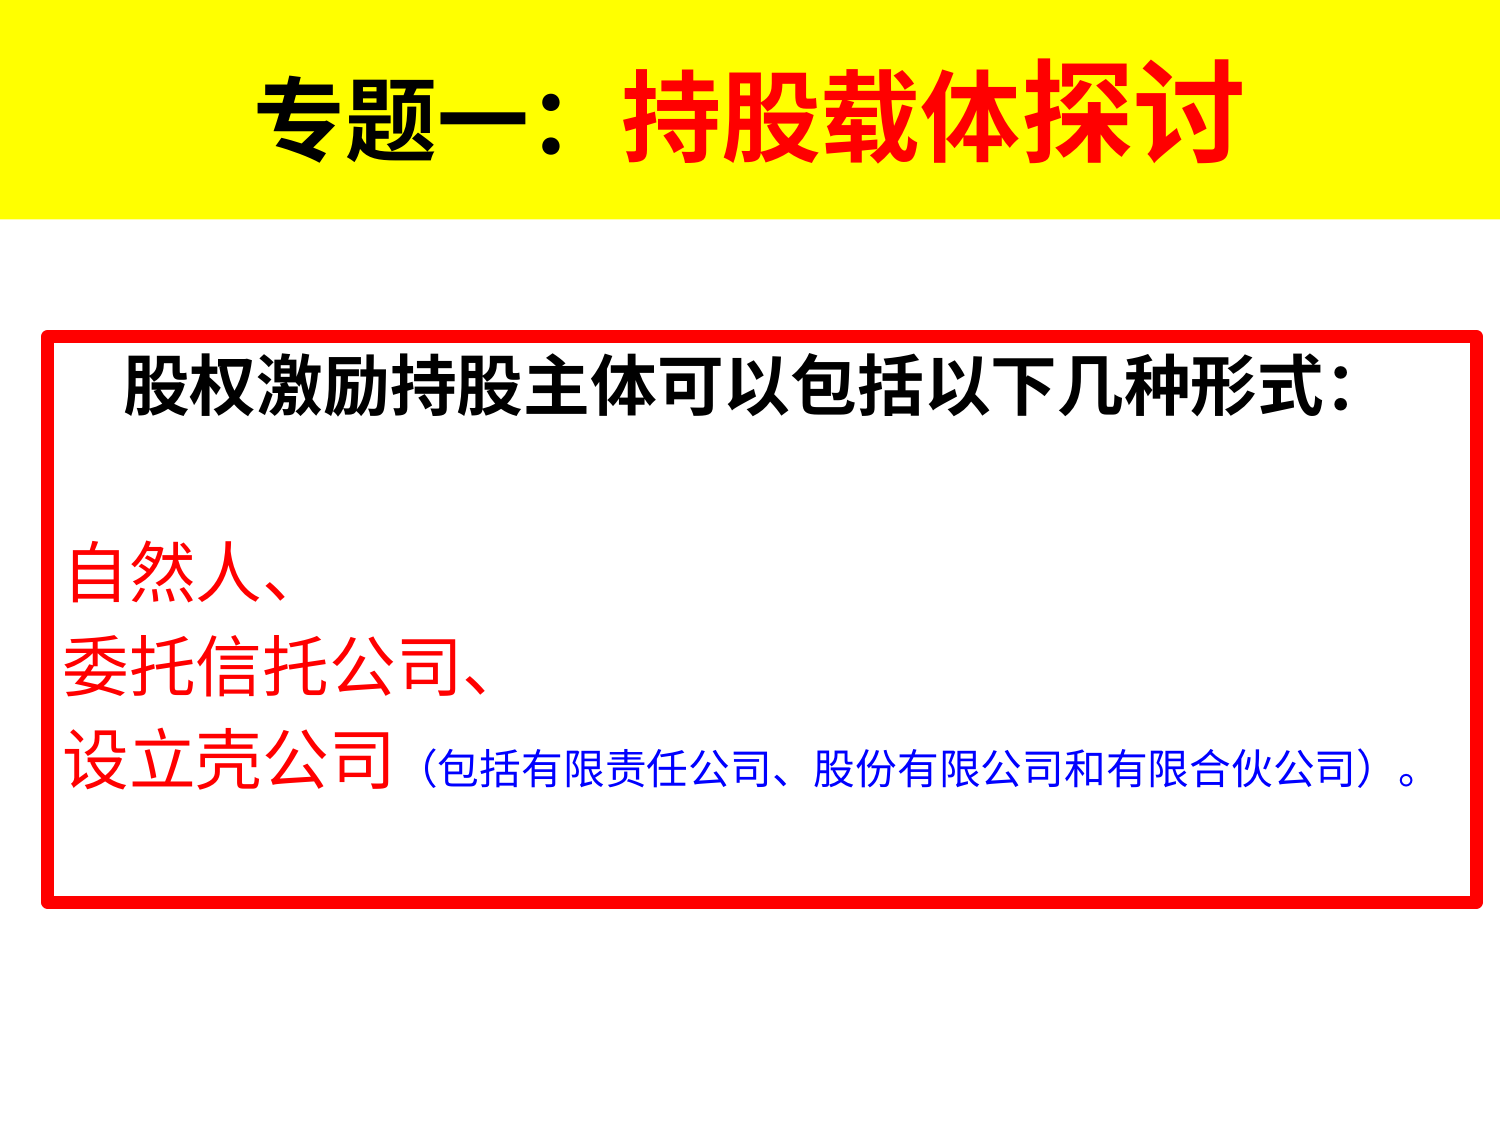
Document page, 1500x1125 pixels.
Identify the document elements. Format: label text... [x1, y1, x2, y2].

title 专题一：持股载体探讨 [0, 0, 1500, 220]
list 股权激励持股主体可以包括以下几种形式： 自然人、 委托信托公司、 设立壳公司（包括有限责任公司、股份有限公司和有限合伙公司）。 [47, 336, 1477, 903]
